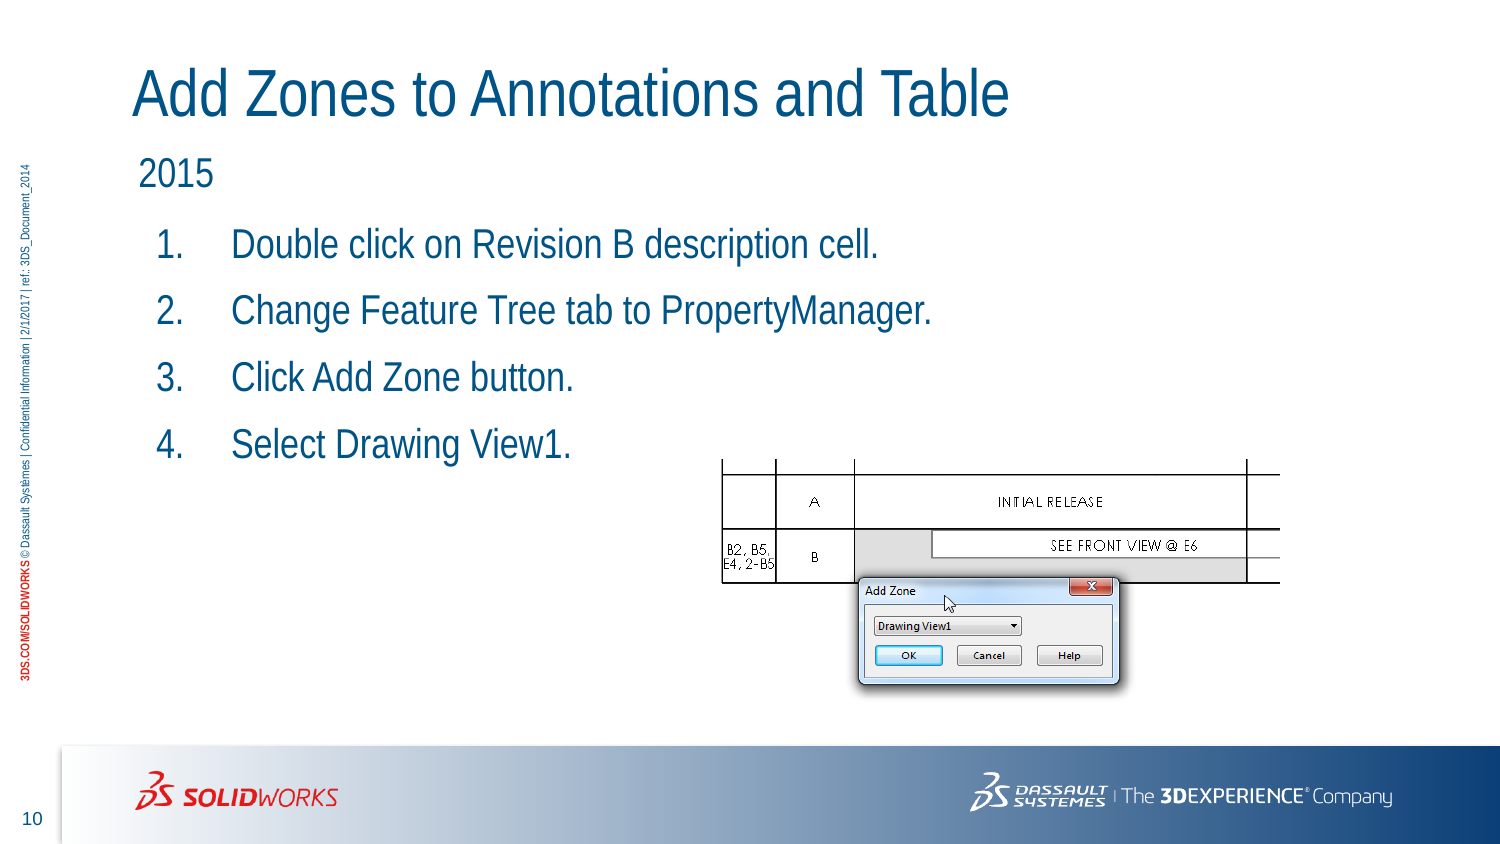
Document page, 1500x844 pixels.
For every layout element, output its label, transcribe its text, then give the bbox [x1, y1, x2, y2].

list 2015 [123, 138, 1412, 204]
picture [962, 771, 1400, 812]
list Double click on Revision B description cell. Change Feature Tree tab to PropertyManager. Click Add Zone button. Select Drawing View1. [141, 209, 1418, 729]
picture [712, 459, 1280, 737]
title Add Zones to Annotations and Table [118, 59, 1418, 121]
picture [135, 771, 338, 810]
